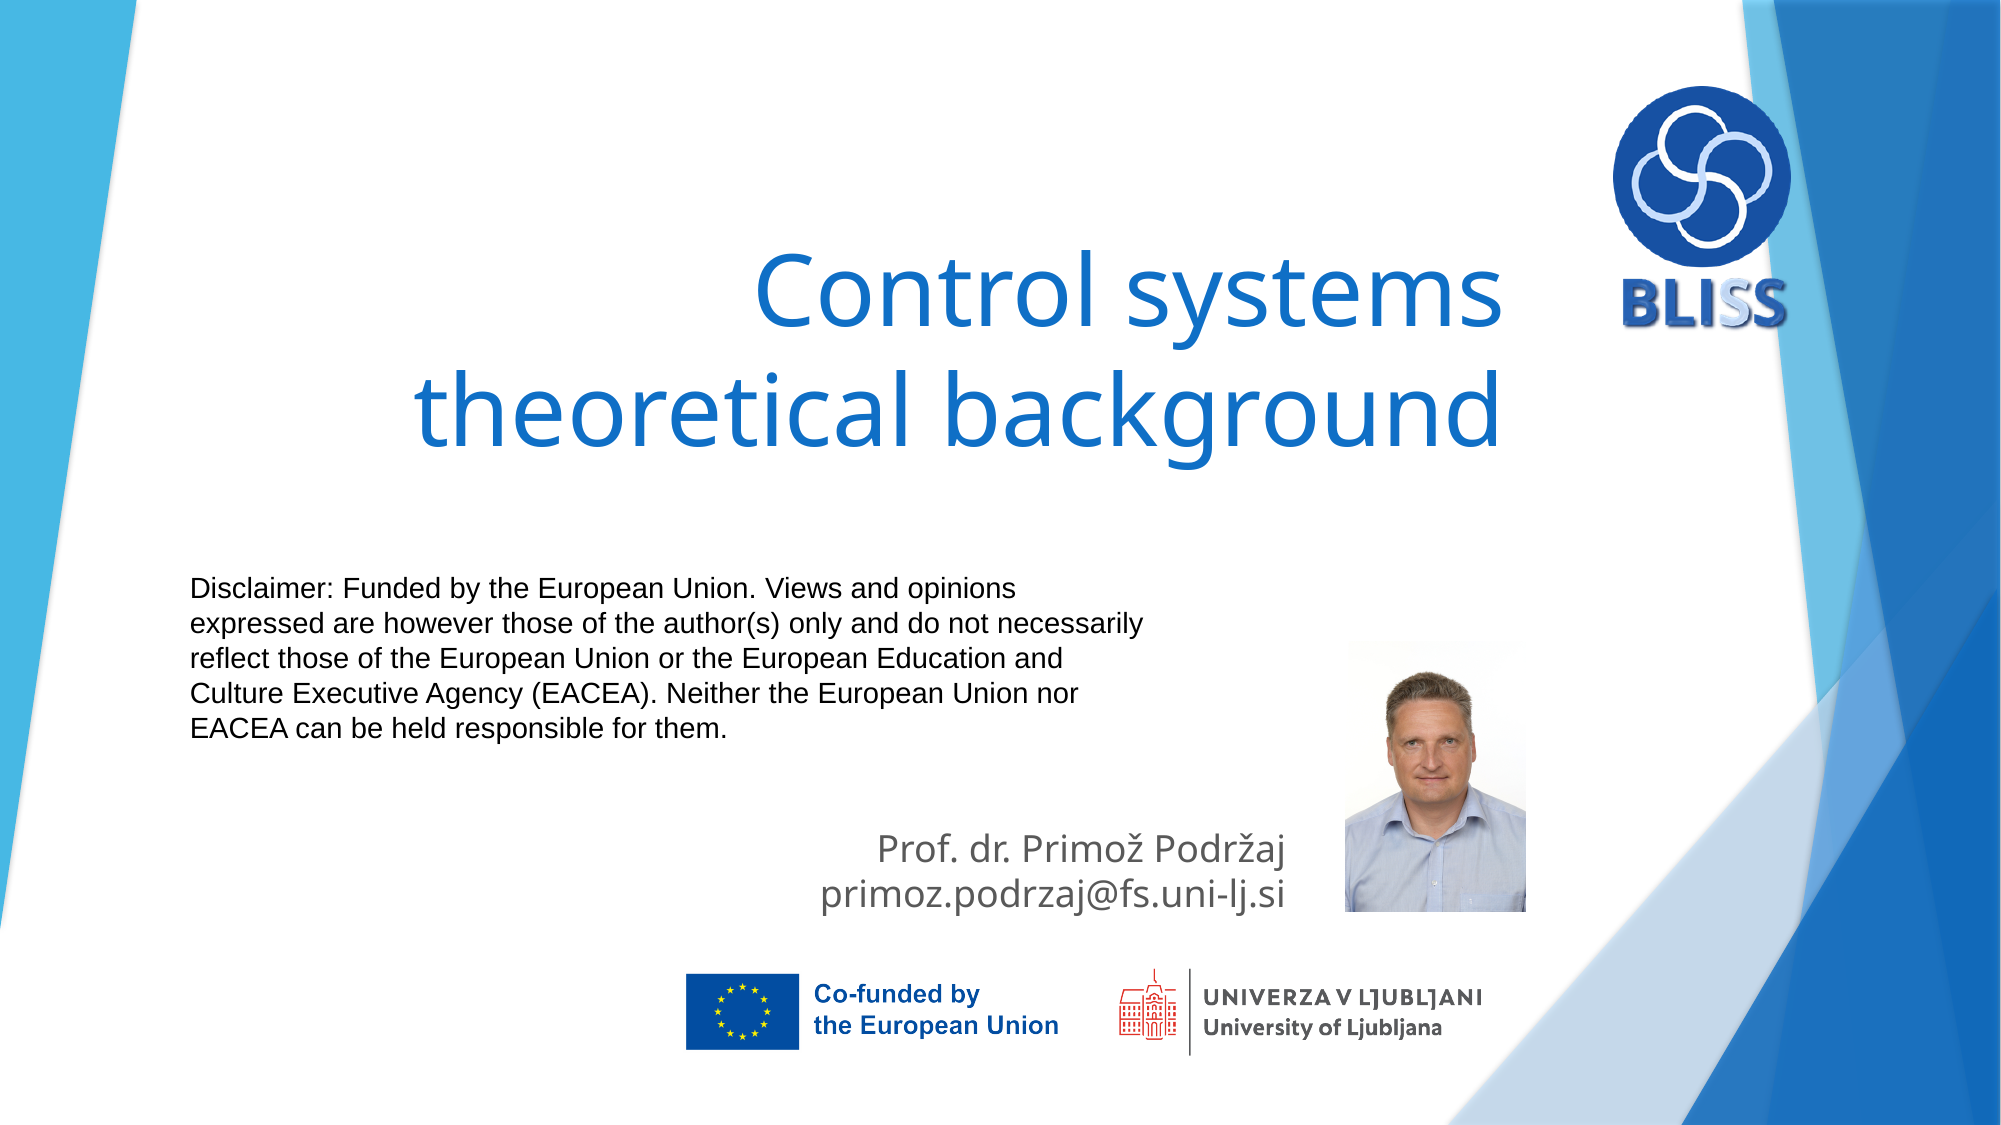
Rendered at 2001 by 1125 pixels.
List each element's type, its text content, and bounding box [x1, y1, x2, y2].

picture [1345, 641, 1526, 912]
picture [1611, 86, 1792, 333]
text_box Disclaimer: Funded by the European Union. Views and opinions expressed are however those of the author(s) only and do not necessarily reflect those of the European Union or the European Education and Culture Executive Agency (EACEA). Neither the European Union nor EACEA can be held responsible for them. [174, 562, 1175, 752]
picture [681, 943, 1526, 1081]
title Control systems theoretical background [247, 181, 1522, 475]
